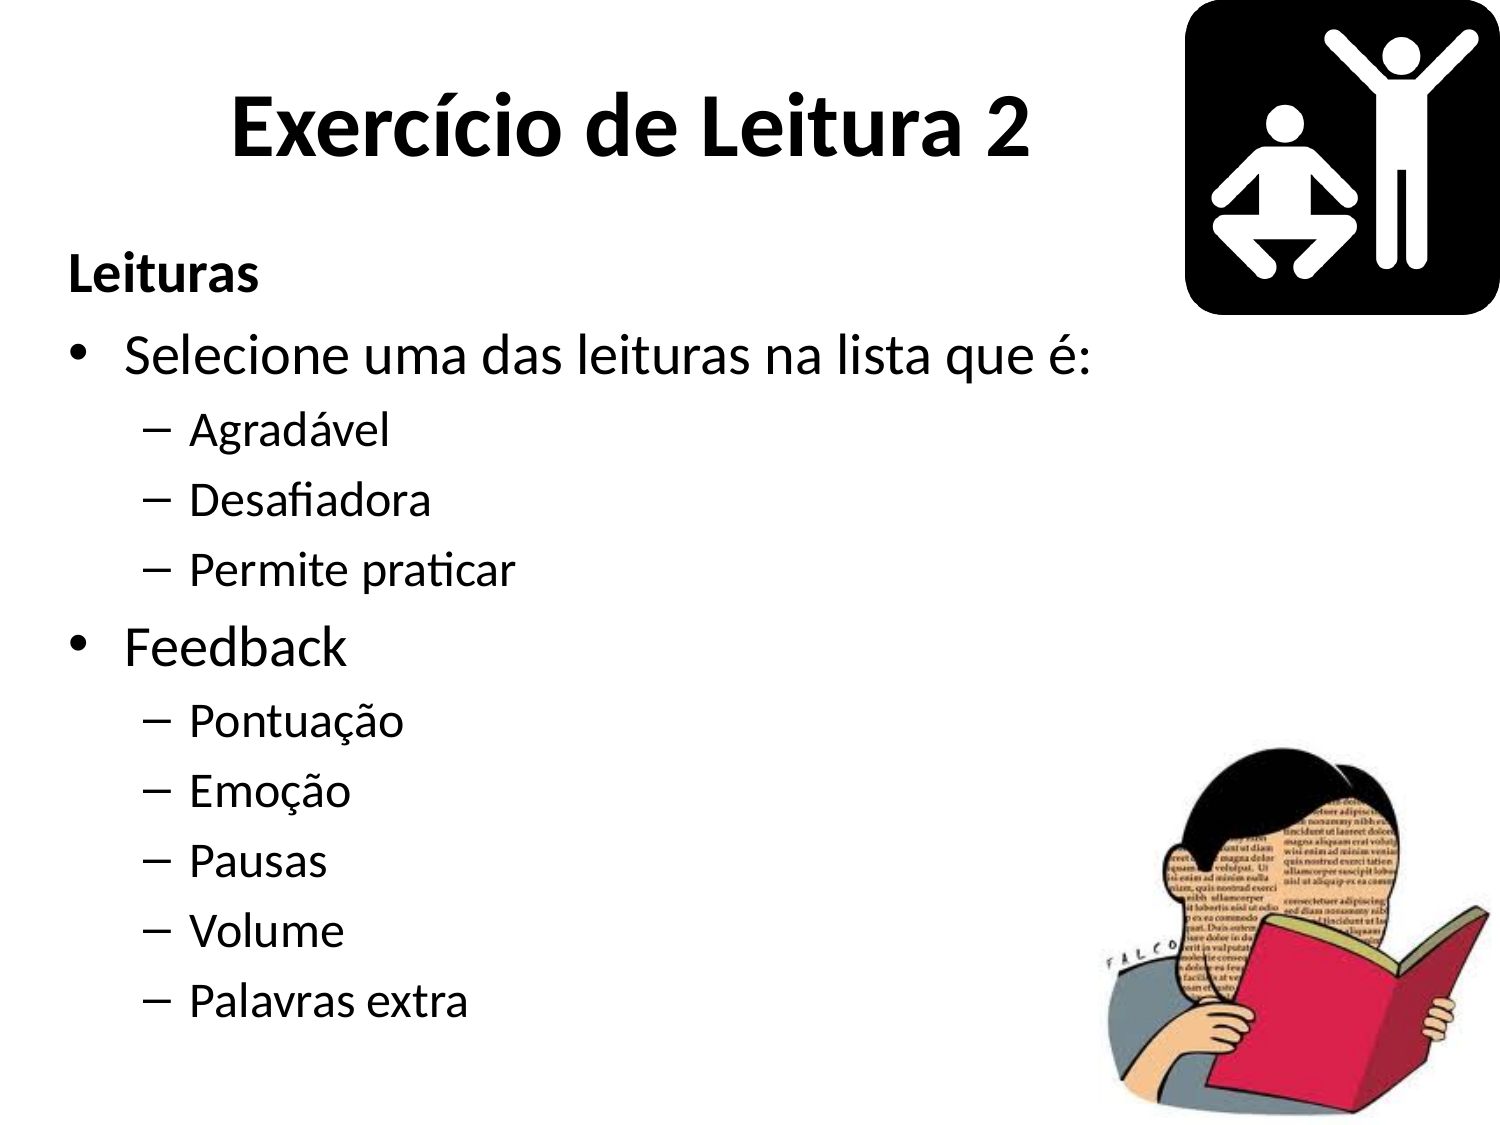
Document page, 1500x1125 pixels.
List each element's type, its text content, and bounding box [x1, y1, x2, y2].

picture [1185, 0, 1500, 315]
picture [1098, 739, 1500, 1125]
list Leituras Selecione uma das leituras na lista que é: Agradável Desafiadora Permite praticar Feedback Pontuação Emoção Pausas Volume Palavras extra [52, 226, 1400, 1121]
title Exercício de Leitura 2 [76, 66, 1180, 173]
